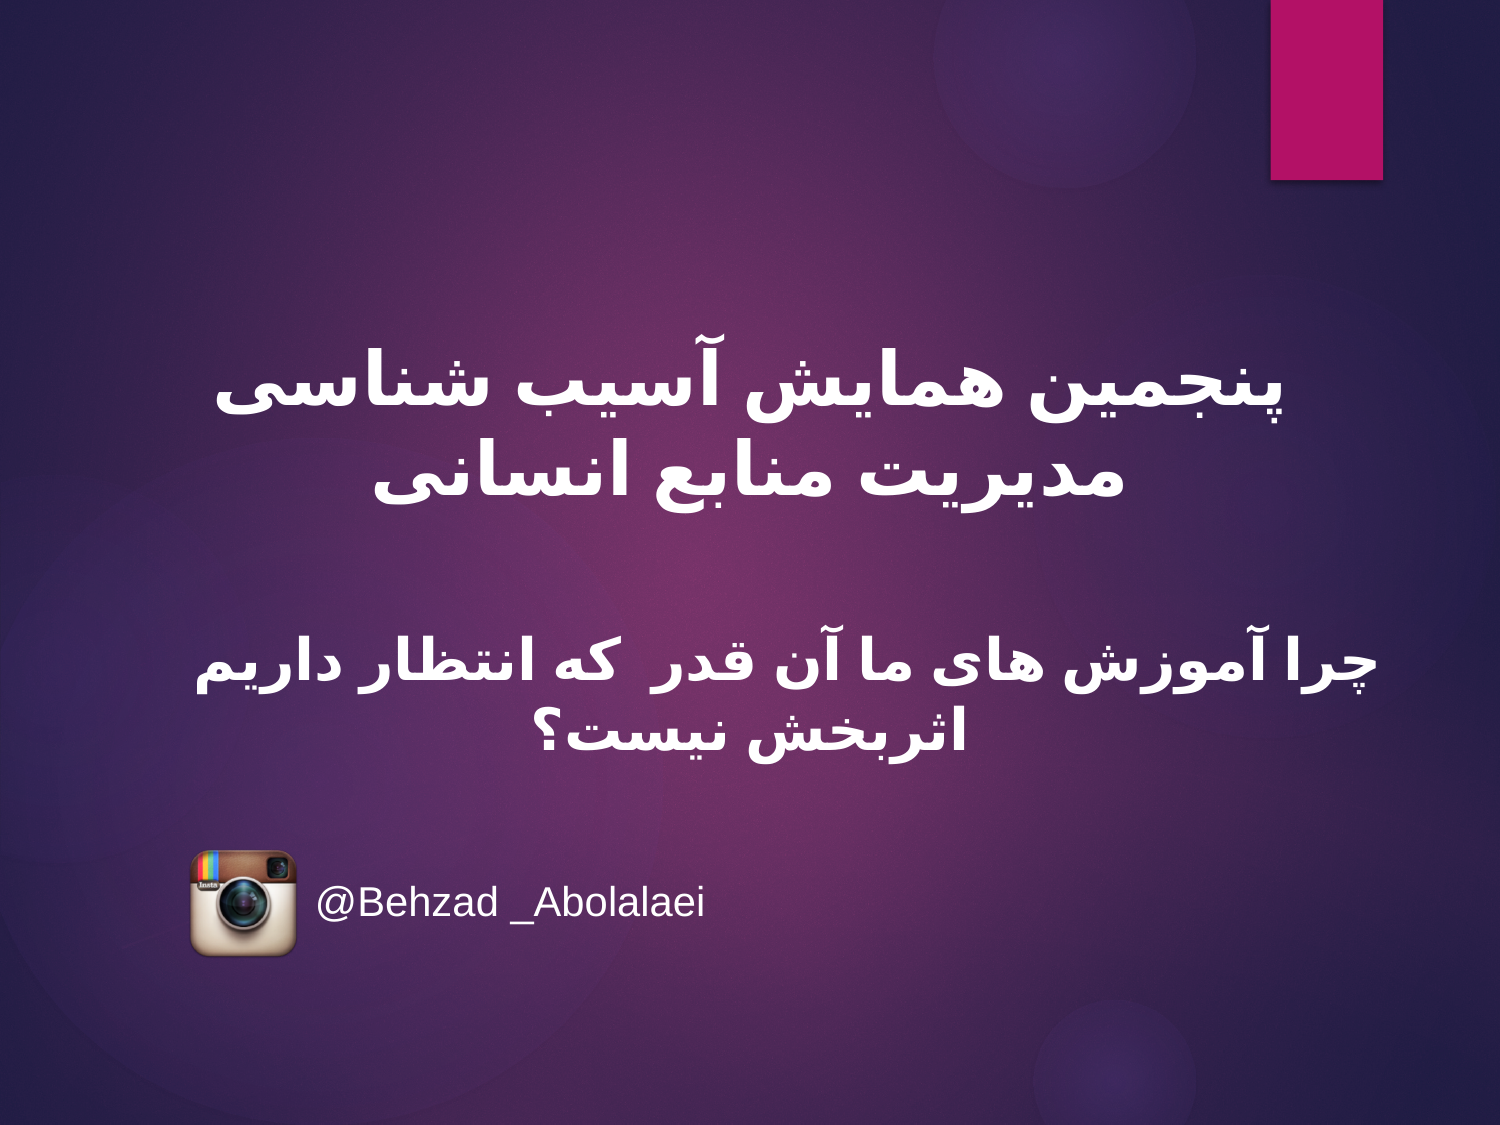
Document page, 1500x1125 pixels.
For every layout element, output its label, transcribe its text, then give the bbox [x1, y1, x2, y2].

list پنجمین همایش آسیب شناسی مدیریت منابع انسانی چرا آموزش های ما آن قدر که انتظار داریم اثربخش نیست؟ [58, 323, 1442, 680]
text_box @Behzad _Abolalaei [307, 867, 750, 939]
picture [184, 845, 301, 962]
